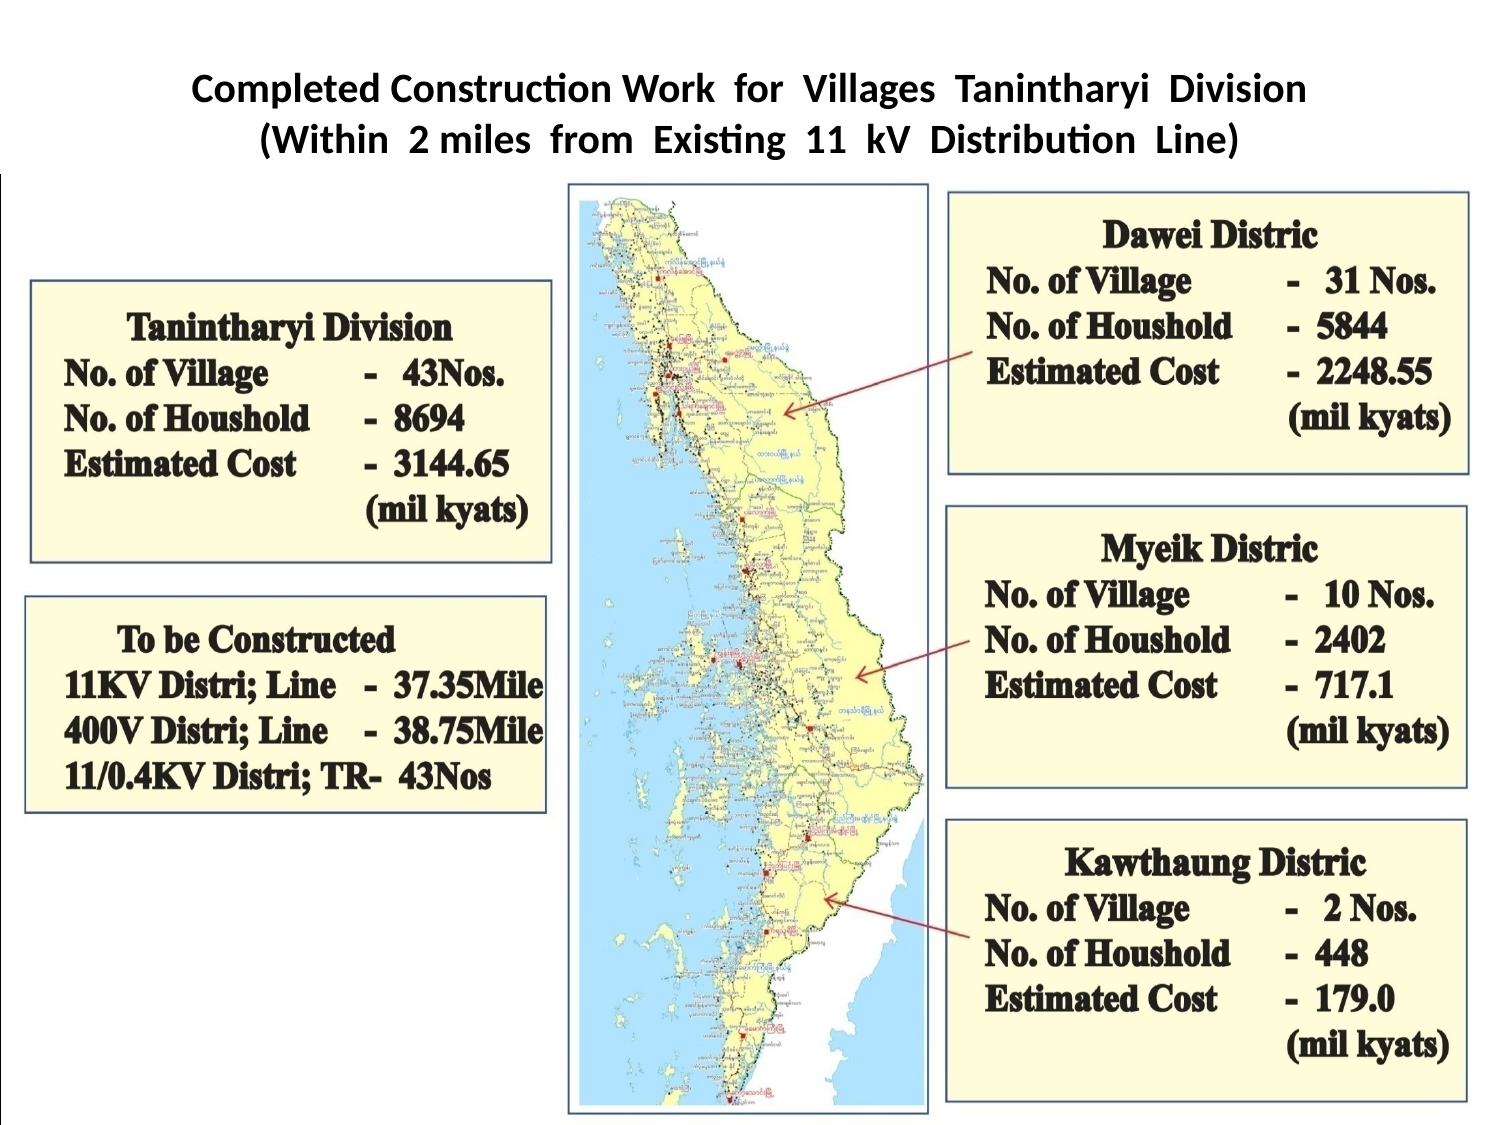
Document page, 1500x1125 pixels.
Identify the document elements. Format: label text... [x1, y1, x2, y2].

table_header Completed Construction Work for Villages Tanintharyi Division [0, 62, 1500, 113]
table_cell (Within 2 miles from Existing 11 kV Distribution Line) [0, 113, 1500, 164]
picture [0, 174, 1500, 1125]
